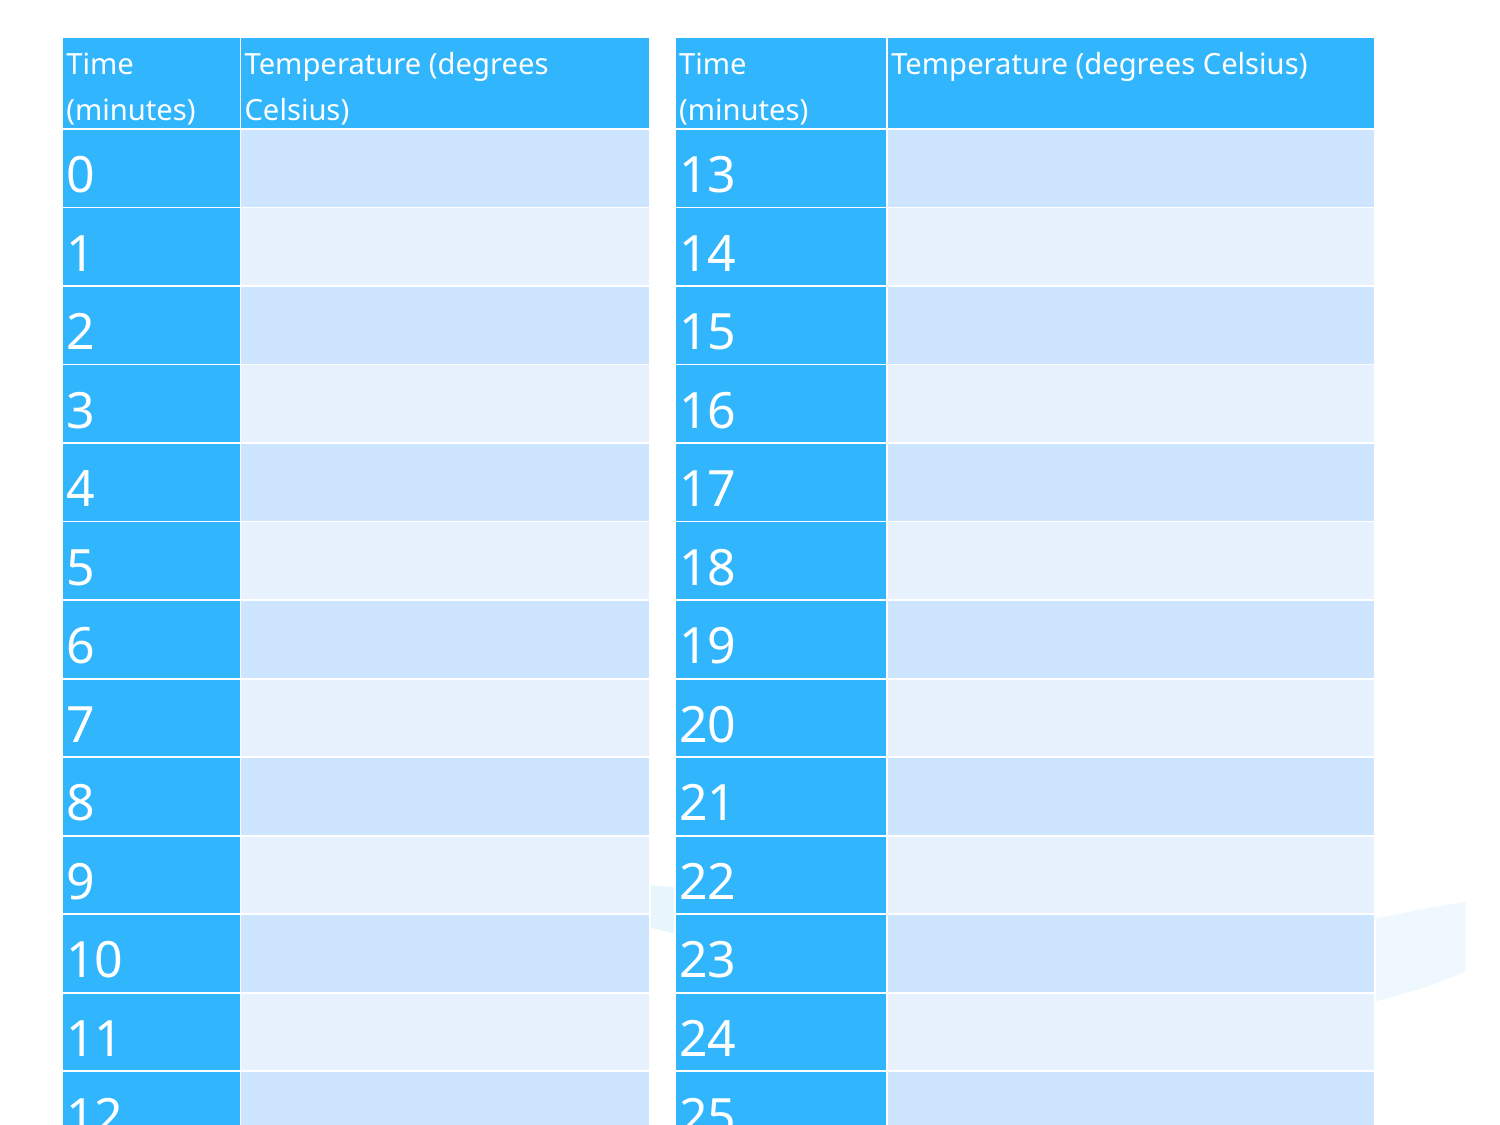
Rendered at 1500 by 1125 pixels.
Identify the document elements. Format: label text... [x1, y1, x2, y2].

table_cell 0 [63, 130, 240, 207]
table_cell [888, 444, 1374, 521]
table_cell [241, 601, 649, 678]
table_cell 2 [63, 287, 240, 364]
table_header Time (minutes) [676, 38, 886, 128]
table_cell 3 [63, 365, 240, 442]
table_cell [241, 522, 649, 599]
table_cell [888, 837, 1374, 913]
table_cell 11 [63, 994, 240, 1070]
table_cell [241, 208, 649, 285]
table_header Temperature (degrees Celsius) [241, 38, 649, 128]
table_cell 25 [676, 1072, 886, 1125]
table_cell [241, 130, 649, 207]
table_cell [888, 208, 1374, 285]
table_cell [241, 1072, 649, 1125]
table_cell 14 [676, 208, 886, 285]
table_cell 18 [676, 522, 886, 599]
table_cell 4 [63, 444, 240, 521]
table_cell [888, 130, 1374, 207]
table_cell [241, 994, 649, 1070]
table_cell [888, 1072, 1374, 1125]
table_cell 15 [676, 287, 886, 364]
table_cell [241, 444, 649, 521]
table_cell [241, 365, 649, 442]
table_cell 7 [63, 680, 240, 756]
table_cell [888, 994, 1374, 1070]
table_cell [888, 680, 1374, 756]
table_cell [241, 287, 649, 364]
table_cell 8 [63, 758, 240, 835]
table_cell 9 [63, 837, 240, 913]
table_cell [888, 522, 1374, 599]
table_cell 13 [676, 130, 886, 207]
table_cell [241, 758, 649, 835]
table_cell 21 [676, 758, 886, 835]
table_header Time (minutes) [63, 38, 240, 128]
table_cell [888, 365, 1374, 442]
table_cell [888, 601, 1374, 678]
table_cell 19 [676, 601, 886, 678]
table_cell 1 [72, 236, 83, 270]
table_cell 6 [63, 601, 240, 678]
table_cell 20 [676, 680, 886, 756]
table_header Temperature (degrees Celsius) [888, 38, 1374, 128]
table_cell 10 [63, 915, 240, 992]
table_cell [241, 915, 649, 992]
table_cell 5 [63, 522, 240, 599]
table_cell [888, 915, 1374, 992]
table_cell [888, 287, 1374, 364]
table_cell [241, 680, 649, 756]
table_cell 16 [676, 365, 886, 442]
table_cell 24 [676, 994, 886, 1070]
table_cell 22 [676, 837, 886, 913]
table_cell [888, 758, 1374, 835]
table_cell [241, 837, 649, 913]
table_cell 23 [676, 915, 886, 992]
table_cell 17 [676, 444, 886, 521]
table_cell 12 [63, 1072, 240, 1125]
